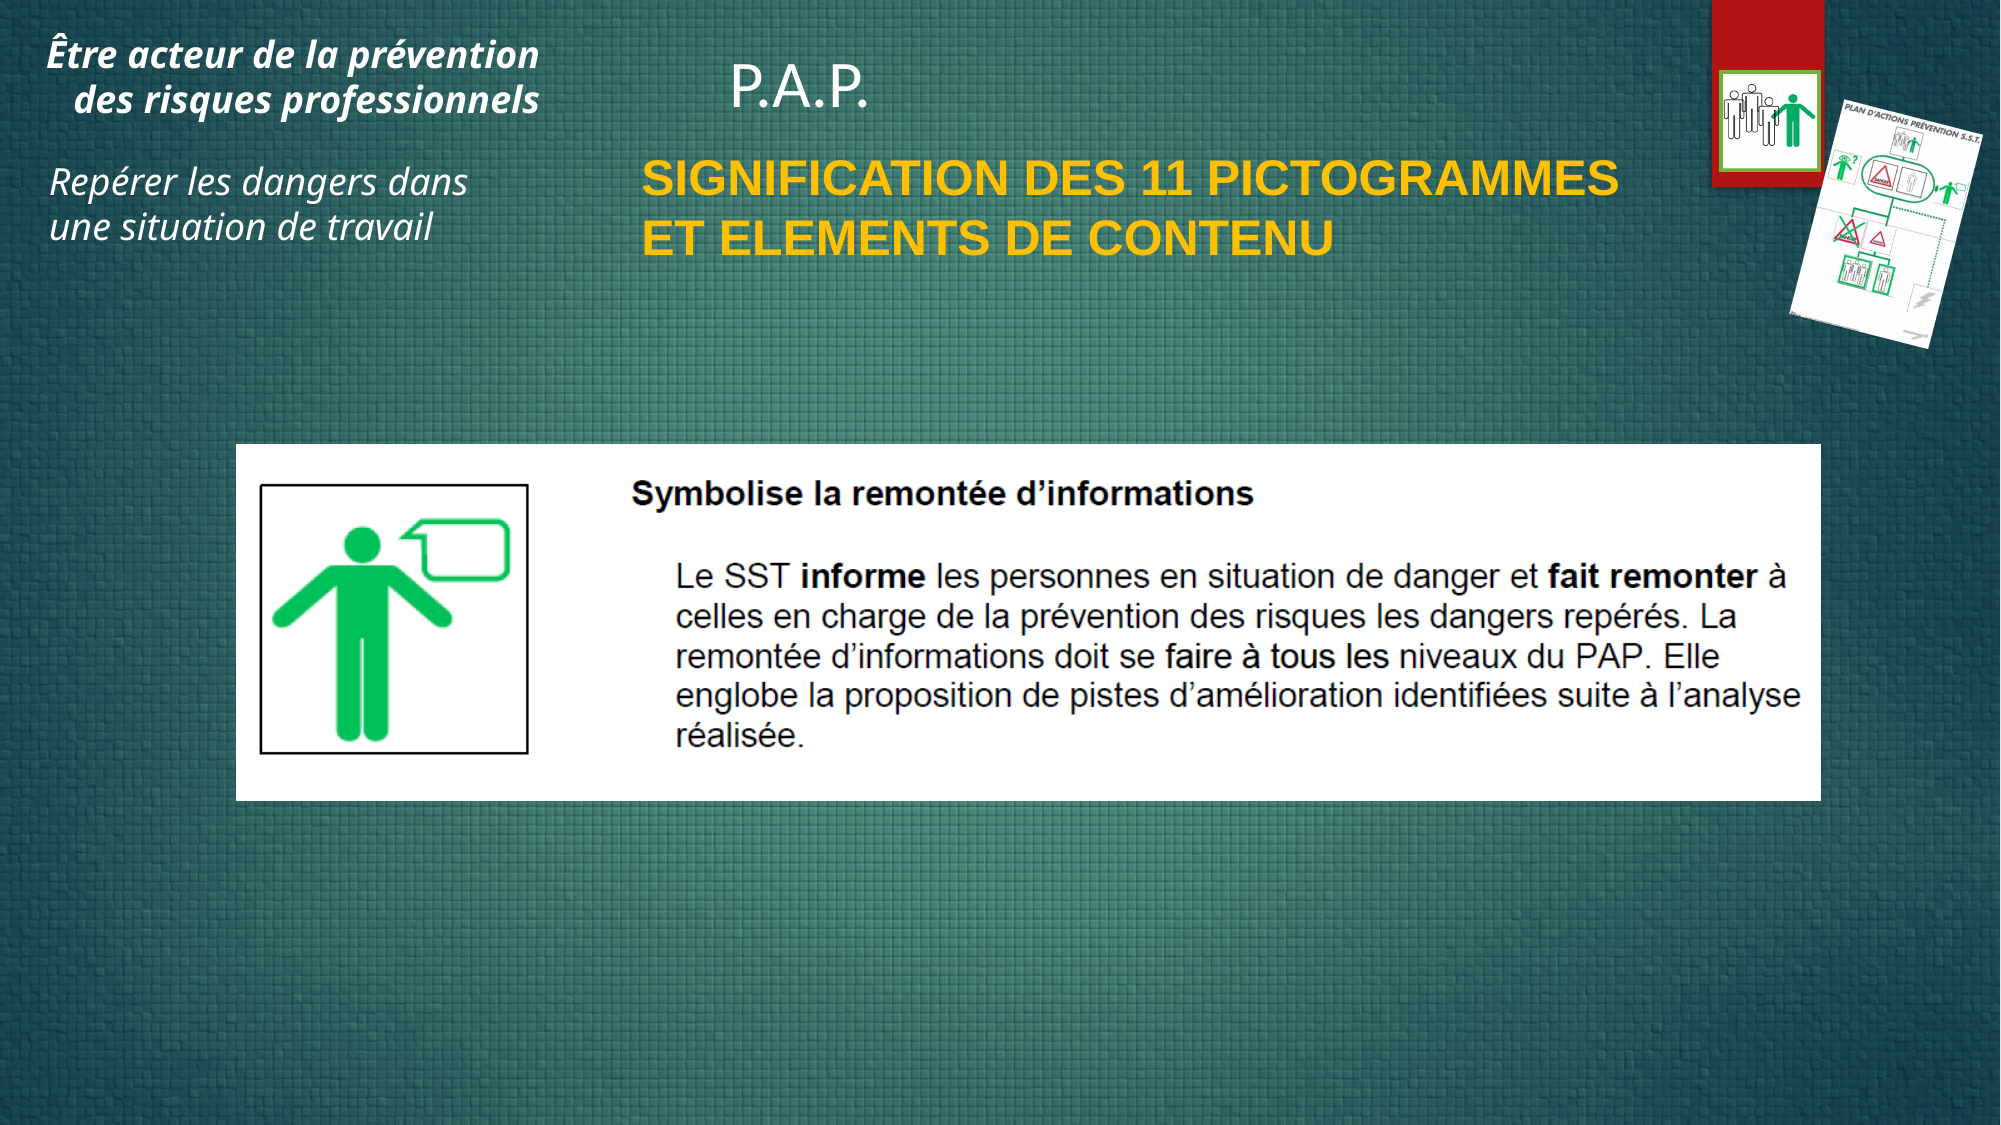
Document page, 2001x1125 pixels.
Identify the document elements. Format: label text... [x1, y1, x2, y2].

text_box Être acteur de la prévention des risques professionnels [9, 23, 556, 128]
picture [235, 443, 1821, 801]
text_box P.A.P. [463, 33, 1138, 129]
picture [1718, 70, 1982, 348]
text_box SIGNIFICATION DES 11 PICTOGRAMMES ET ELEMENTS DE CONTENU [626, 138, 1665, 273]
text_box Repérer les dangers dans une situation de travail [34, 150, 556, 256]
